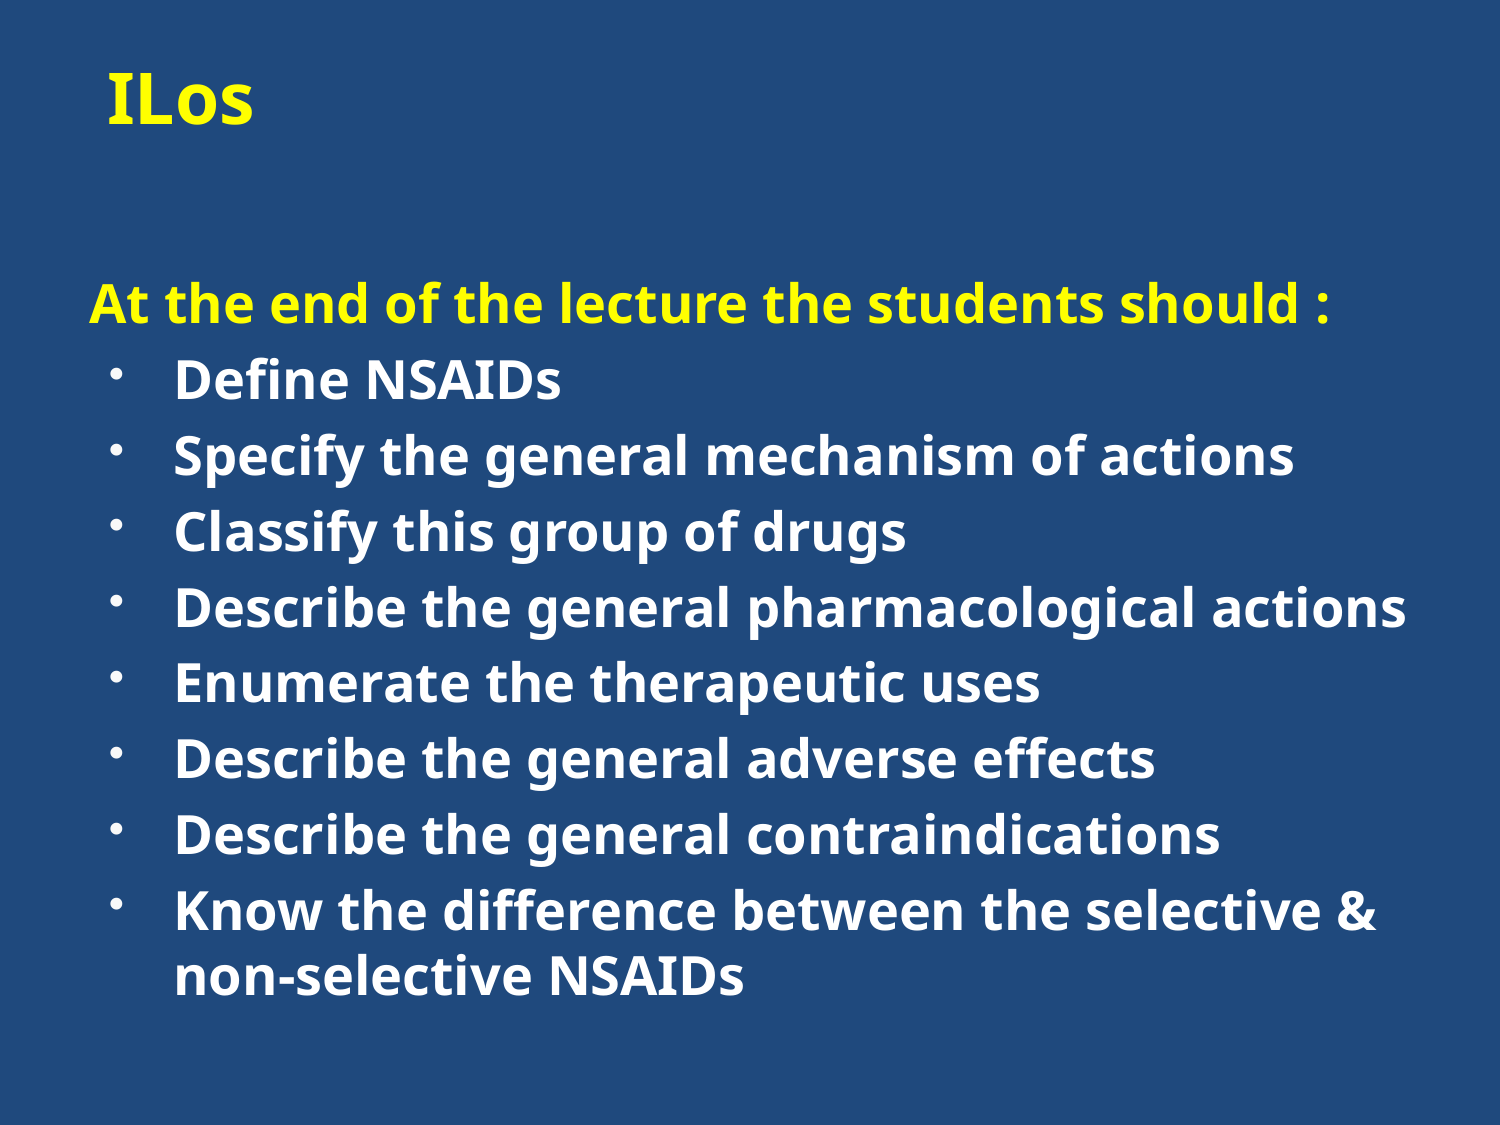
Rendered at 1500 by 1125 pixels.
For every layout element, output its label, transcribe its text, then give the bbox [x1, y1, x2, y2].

title ILos [75, 45, 1425, 233]
list At the end of the lecture the students should : Define NSAIDs Specify the general mechanism of actions Classify this group of drugs Describe the general pharmacological actions Enumerate the therapeutic uses Describe the general adverse effects Describe the general contraindications Know the difference between the selective & non-selective NSAIDs [75, 262, 1425, 1062]
